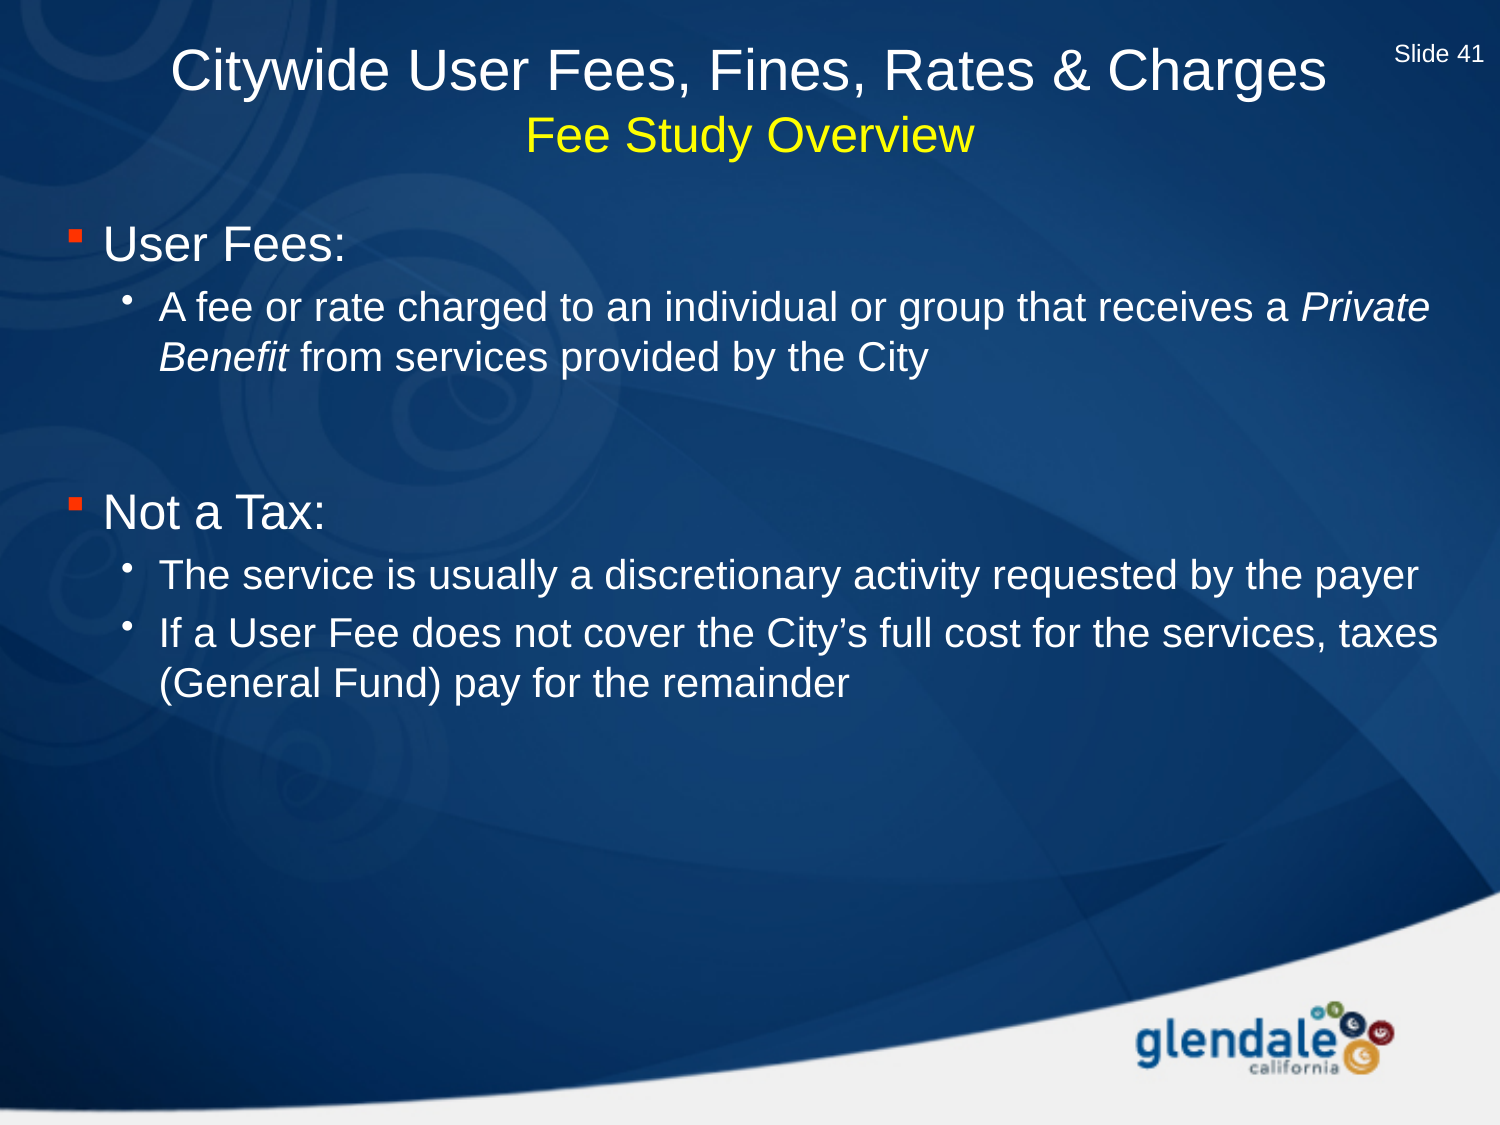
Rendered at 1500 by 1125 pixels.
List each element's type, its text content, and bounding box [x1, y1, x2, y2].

text_box Citywide User Fees, Fines, Rates & Charges Fee Study Overview [50, 24, 1450, 150]
list User Fees: A fee or rate charged to an individual or group that receives a Private Benefit from services provided by the City Not a Tax: The service is usually a discretionary activity requested by the payer If a User Fee does not cover the City’s full cost for the services, taxes (General Fund) pay for the remainder [50, 204, 1463, 857]
slide_number Slide 41 [1149, 0, 1500, 75]
picture [0, 0, 1500, 1125]
